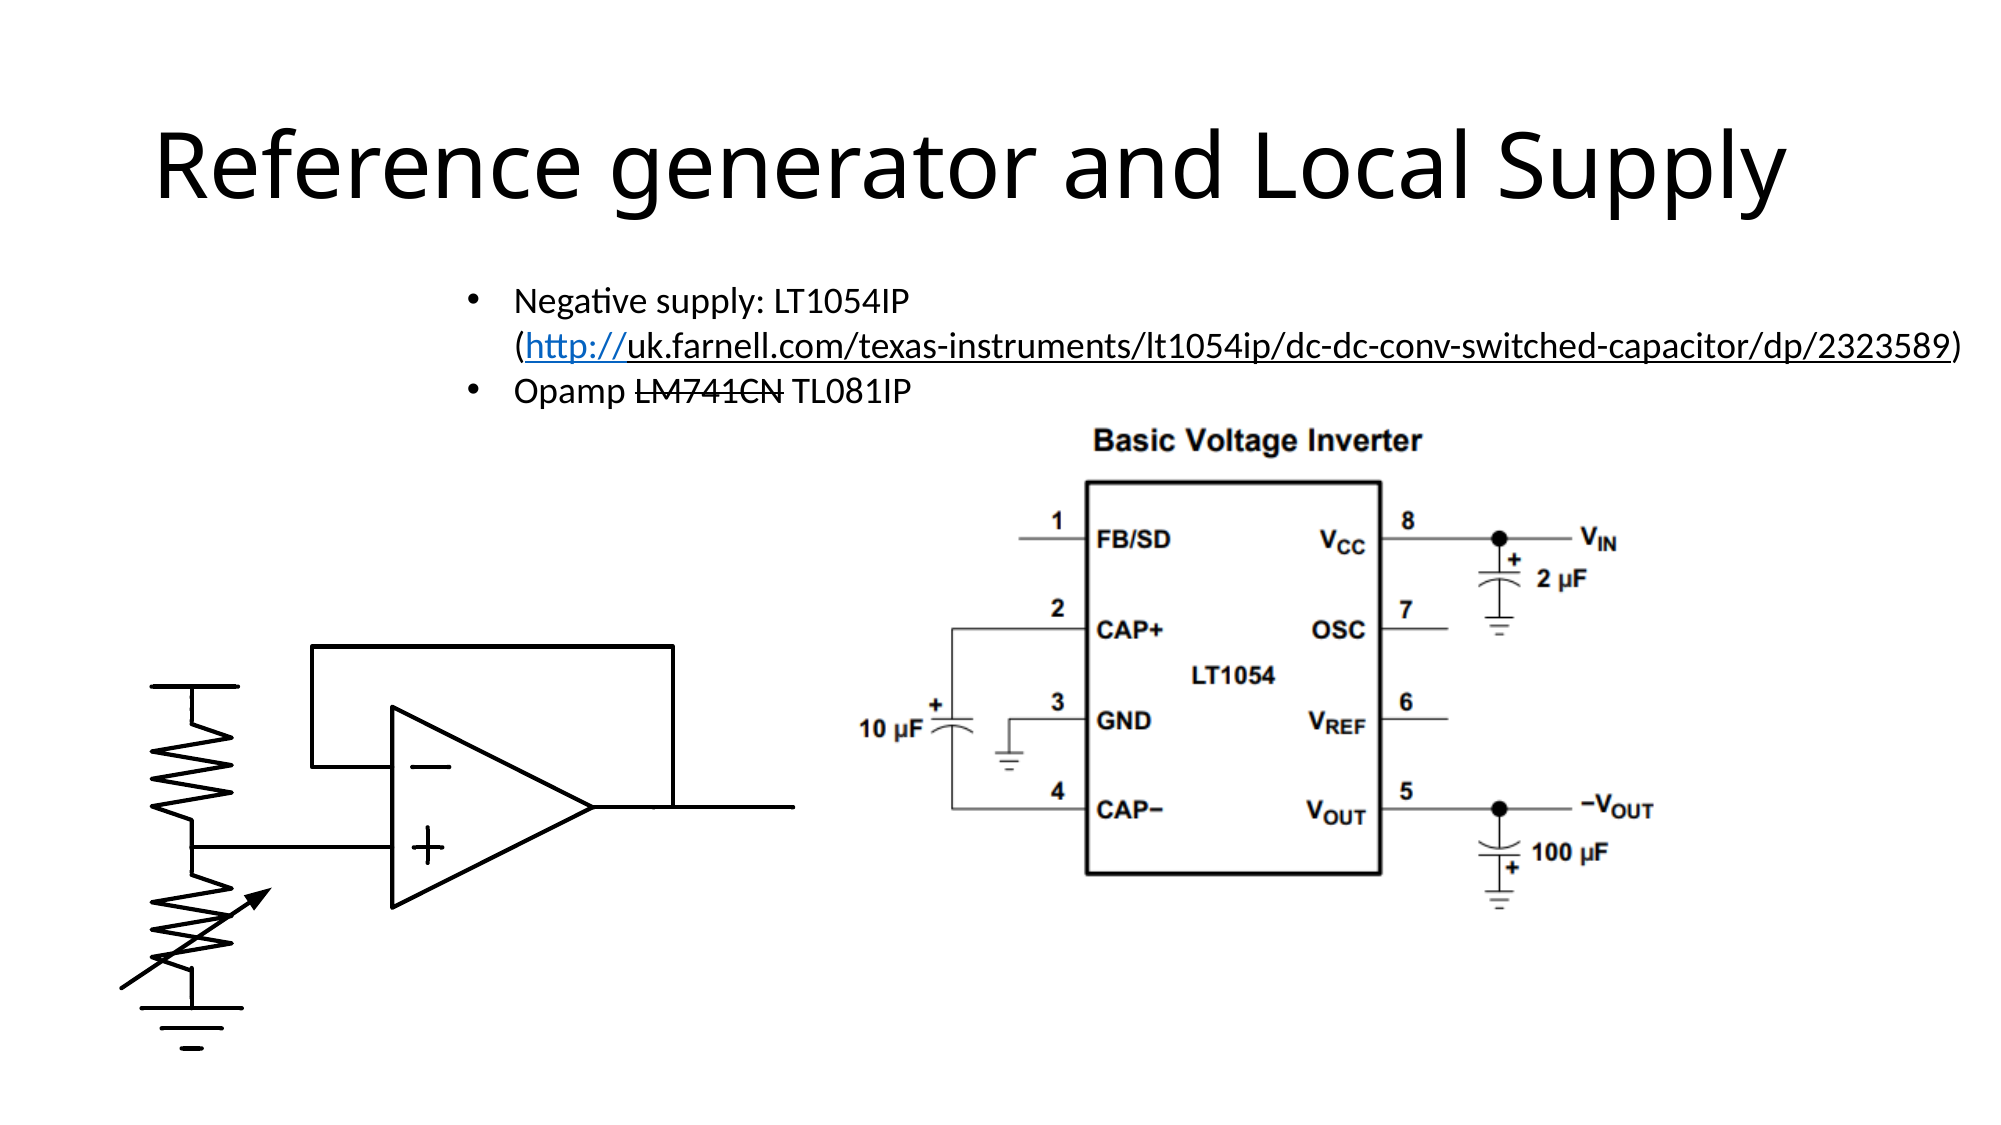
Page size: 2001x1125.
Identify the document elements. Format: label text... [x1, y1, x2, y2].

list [116, 641, 796, 1052]
title Reference generator and Local Supply [137, 59, 1863, 278]
picture [853, 420, 1682, 936]
text_box Negative supply: LT1054IP (http://uk.farnell.com/texas-instruments/lt1054ip/dc-dc-conv-switched-capacitor/dp/2323589) Opamp LM741CN TL081IP [452, 268, 1978, 419]
